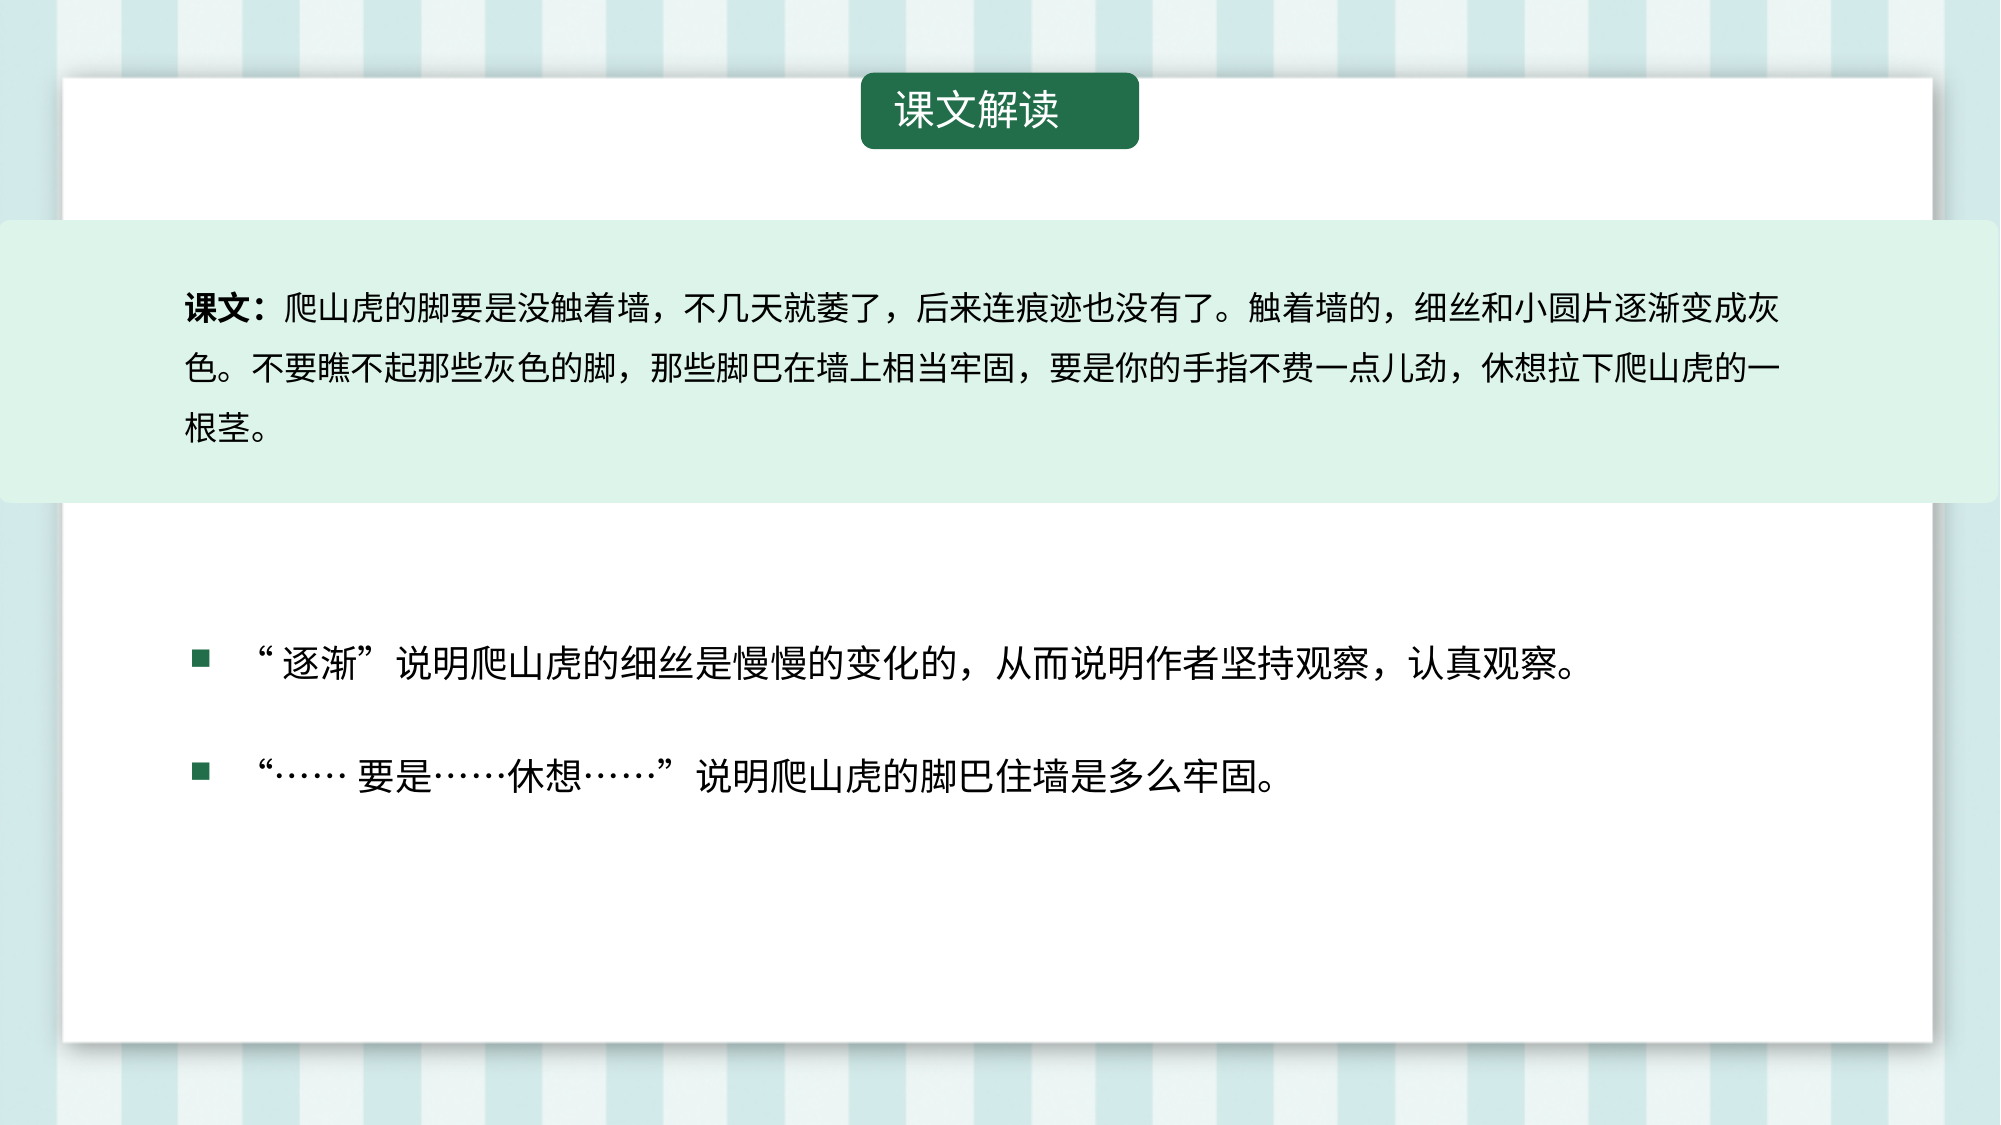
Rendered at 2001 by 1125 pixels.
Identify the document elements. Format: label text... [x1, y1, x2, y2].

text_box “逐渐”说明爬山虎的细丝是慢慢的变化的，从而说明作者坚持观察，认真观察。 “……要是……休想……”说明爬山虎的脚巴住墙是多么牢固。 [174, 565, 1896, 806]
text_box 课文：爬山虎的脚要是没触着墙，不几天就萎了，后来连痕迹也没有了。触着墙的，细丝和小圆片逐渐变成灰色。不要瞧不起那些灰色的脚，那些脚巴在墙上相当牢固，要是你的手指不费一点儿劲，休想拉下爬山虎的一根茎。 [170, 260, 1828, 455]
picture [0, 0, 2000, 228]
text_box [860, 72, 1140, 150]
text_box [0, 219, 2000, 504]
picture [0, 495, 2000, 1125]
